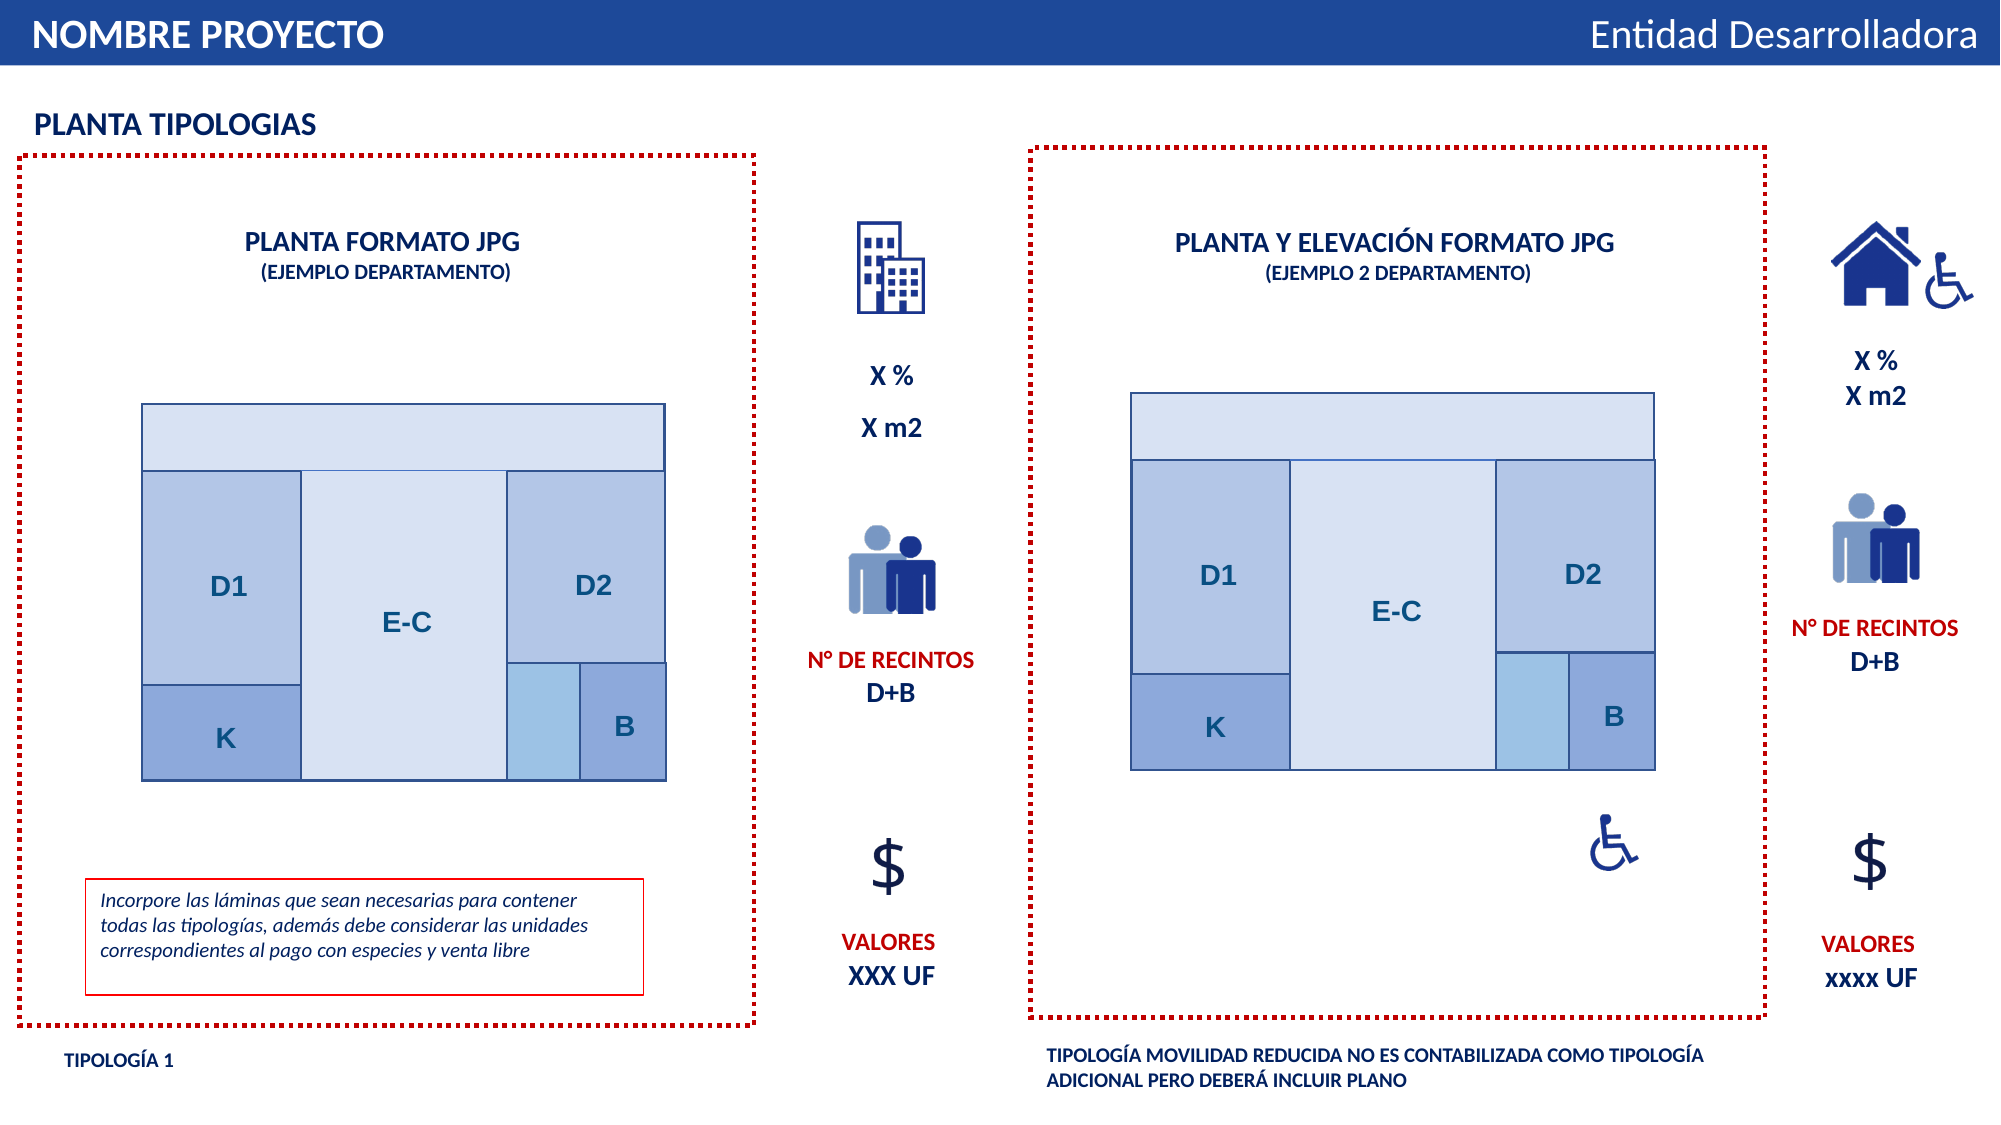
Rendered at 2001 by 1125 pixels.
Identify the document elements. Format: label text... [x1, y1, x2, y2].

text_box [1747, 685, 2000, 1125]
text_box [0, 0, 2000, 66]
text_box X % X m2 [765, 331, 1019, 451]
text_box TIPOLOGÍA MOVILIDAD REDUCIDA NO ES CONTABILIZADA COMO TIPOLOGÍA ADICIONAL PERO DEBERÁ INCLUIR PLANO [1031, 1034, 1743, 1100]
picture [1831, 221, 1921, 306]
picture [857, 221, 925, 314]
text_box VALORES XXX UF [765, 913, 1018, 999]
text_box B [666, 682, 676, 751]
text_box PLANTA TIPOLOGIAS [19, 94, 1895, 150]
picture [1854, 833, 1886, 890]
picture [873, 838, 904, 895]
picture [848, 524, 936, 615]
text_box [1131, 393, 1656, 770]
text_box PLANTA FORMATO JPG (EJEMPLO DEPARTAMENTO) [19, 214, 753, 292]
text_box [141, 403, 666, 781]
text_box N° DE RECINTOS D+B [764, 635, 1018, 716]
text_box TIPOLOGÍA 1 [49, 1038, 766, 1114]
text_box X % X m2 [1766, 334, 2000, 419]
text_box [763, 194, 1017, 1125]
picture [1925, 251, 1974, 309]
text_box Incorpore las láminas que sean necesarias para contener todas las tipologías, además debe considerar las unidades correspondientes al pago con especies y venta libre [85, 878, 644, 996]
text_box [1766, 419, 2000, 604]
text_box [1766, 194, 2000, 334]
text_box N° DE RECINTOS D+B [1766, 604, 2000, 685]
text_box VALORES xxxx UF [1766, 916, 1998, 1002]
text_box [19, 155, 754, 1026]
picture [1590, 813, 1639, 871]
text_box [1030, 147, 1766, 1018]
picture [1832, 492, 1920, 583]
